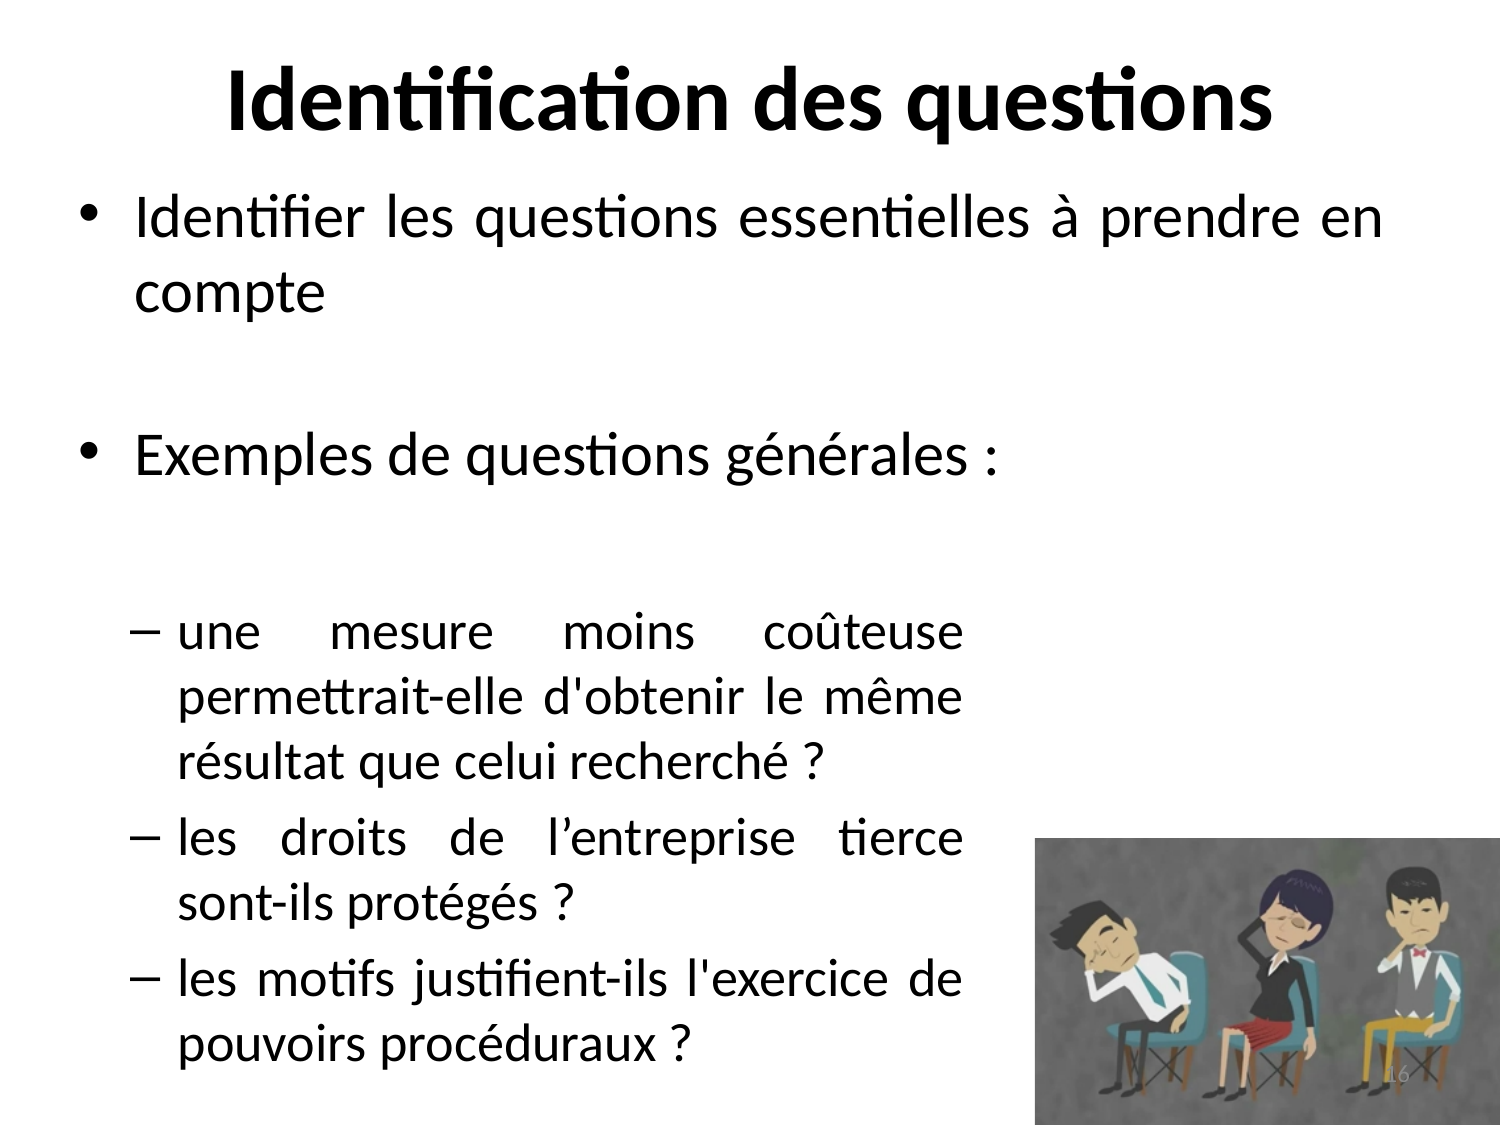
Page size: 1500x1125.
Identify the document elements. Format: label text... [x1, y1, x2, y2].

title Identification des questions [75, 0, 1425, 188]
text_box Identifier les questions essentielles à prendre en compte Exemples de questions générales : [63, 167, 1400, 1043]
picture [1034, 838, 1500, 1125]
text_box une mesure moins coûteuse permettrait-elle d'obtenir le même résultat que celui recherché ? les droits de l’entreprise tierce sont-ils protégés ? les motifs justifient-ils l'exercice de pouvoirs procéduraux ? [40, 588, 980, 1125]
